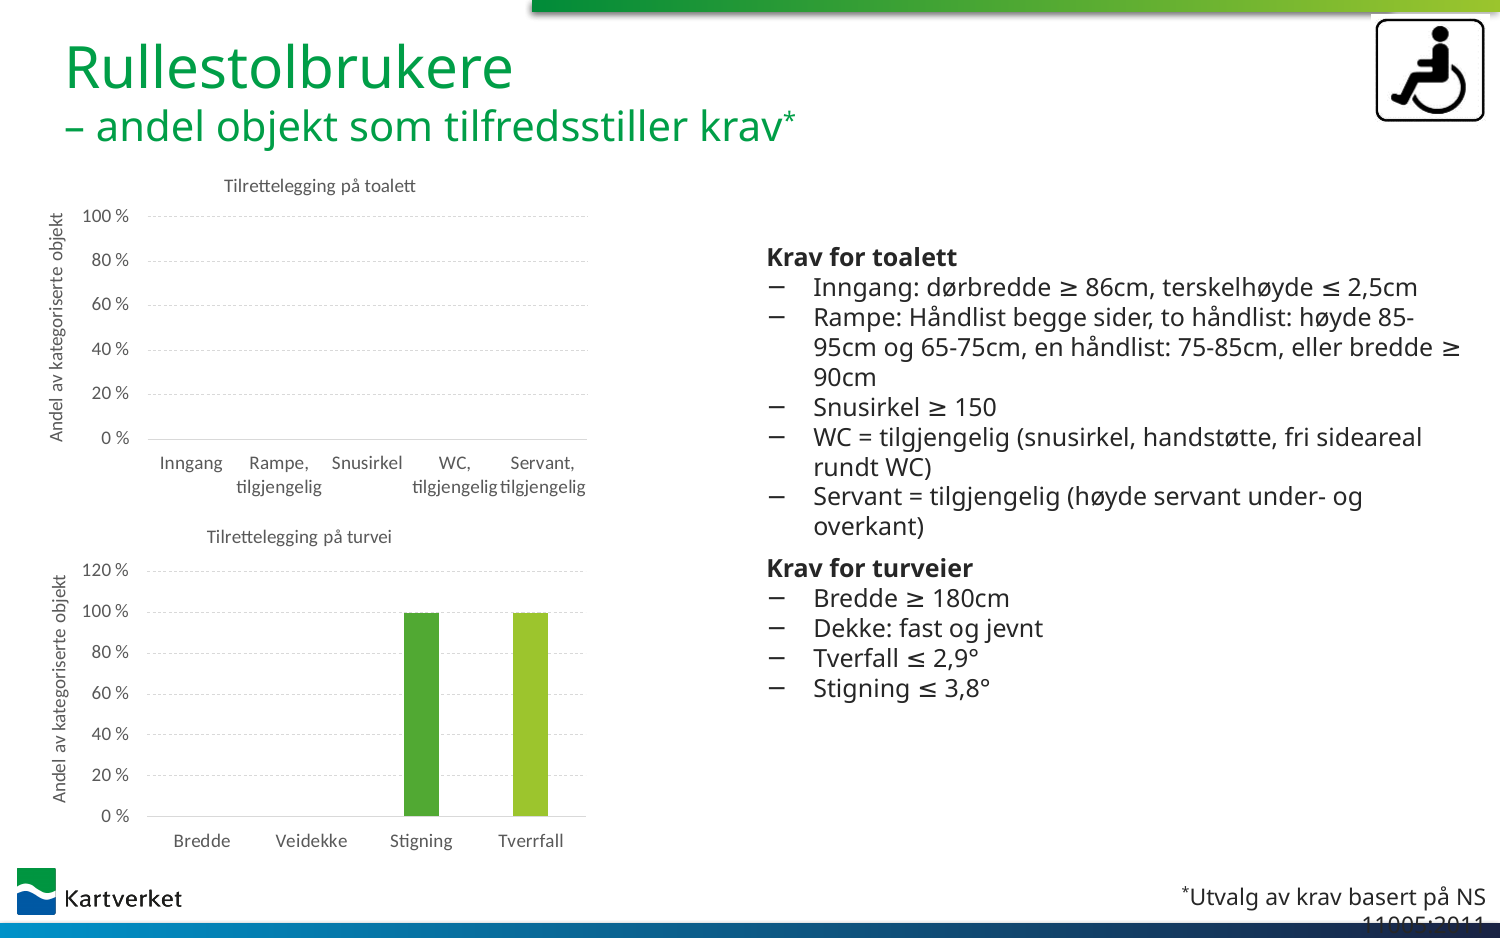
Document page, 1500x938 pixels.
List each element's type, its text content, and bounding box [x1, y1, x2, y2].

picture [41, 166, 598, 505]
text_box *Utvalg av krav basert på NS 11005:2011 [1068, 873, 1500, 938]
picture [41, 520, 597, 859]
text_box Rullestolbrukere – andel objekt som tilfredsstiller krav* [49, 14, 1431, 158]
text_box Krav for turveier Bredde ≥ 180cm Dekke: fast og jevnt Tverfall ≤ 2,9° Stigning ≤ 3,8° [751, 545, 1483, 710]
picture [1371, 13, 1491, 127]
text_box Krav for toalett Inngang: dørbredde ≥ 86cm, terskelhøyde ≤ 2,5cm Rampe: Håndlist begge sider, to håndlist: høyde 85-95cm og 65-75cm, en håndlist: 75-85cm, eller bredde ≥ 90cm Snusirkel ≥ 150 WC = tilgjengelig (snusirkel, handstøtte, fri sideareal rundt WC) Servant = tilgjengelig (høyde servant under- og overkant) [751, 234, 1483, 545]
